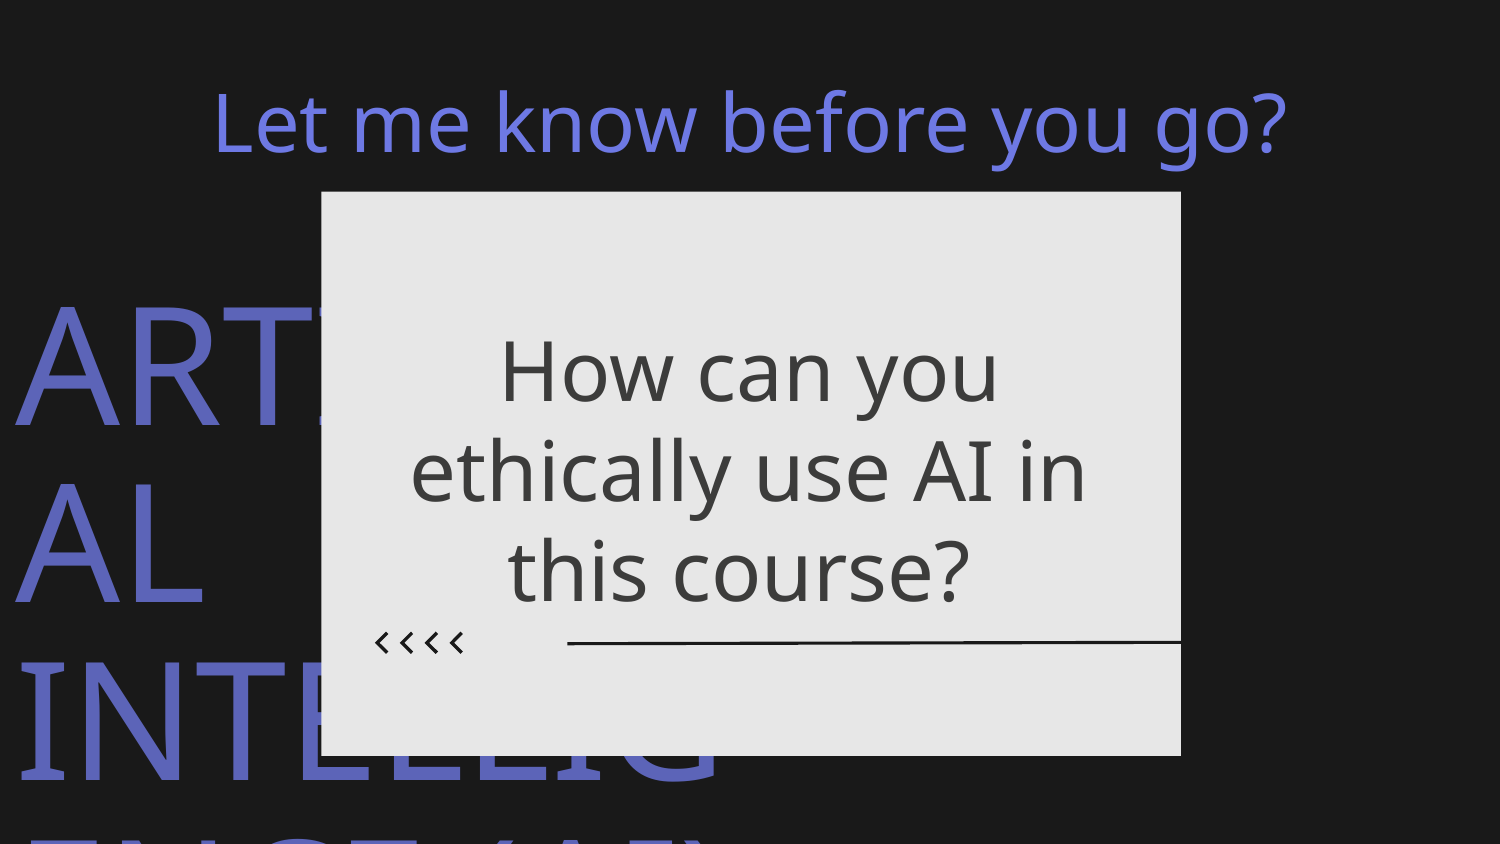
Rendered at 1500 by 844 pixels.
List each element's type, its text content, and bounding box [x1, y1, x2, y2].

subtitle How can you ethically use AI in this course? [370, 303, 1130, 594]
text_box [321, 191, 1181, 756]
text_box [374, 631, 464, 655]
title Let me know before you go? [118, 72, 1382, 167]
